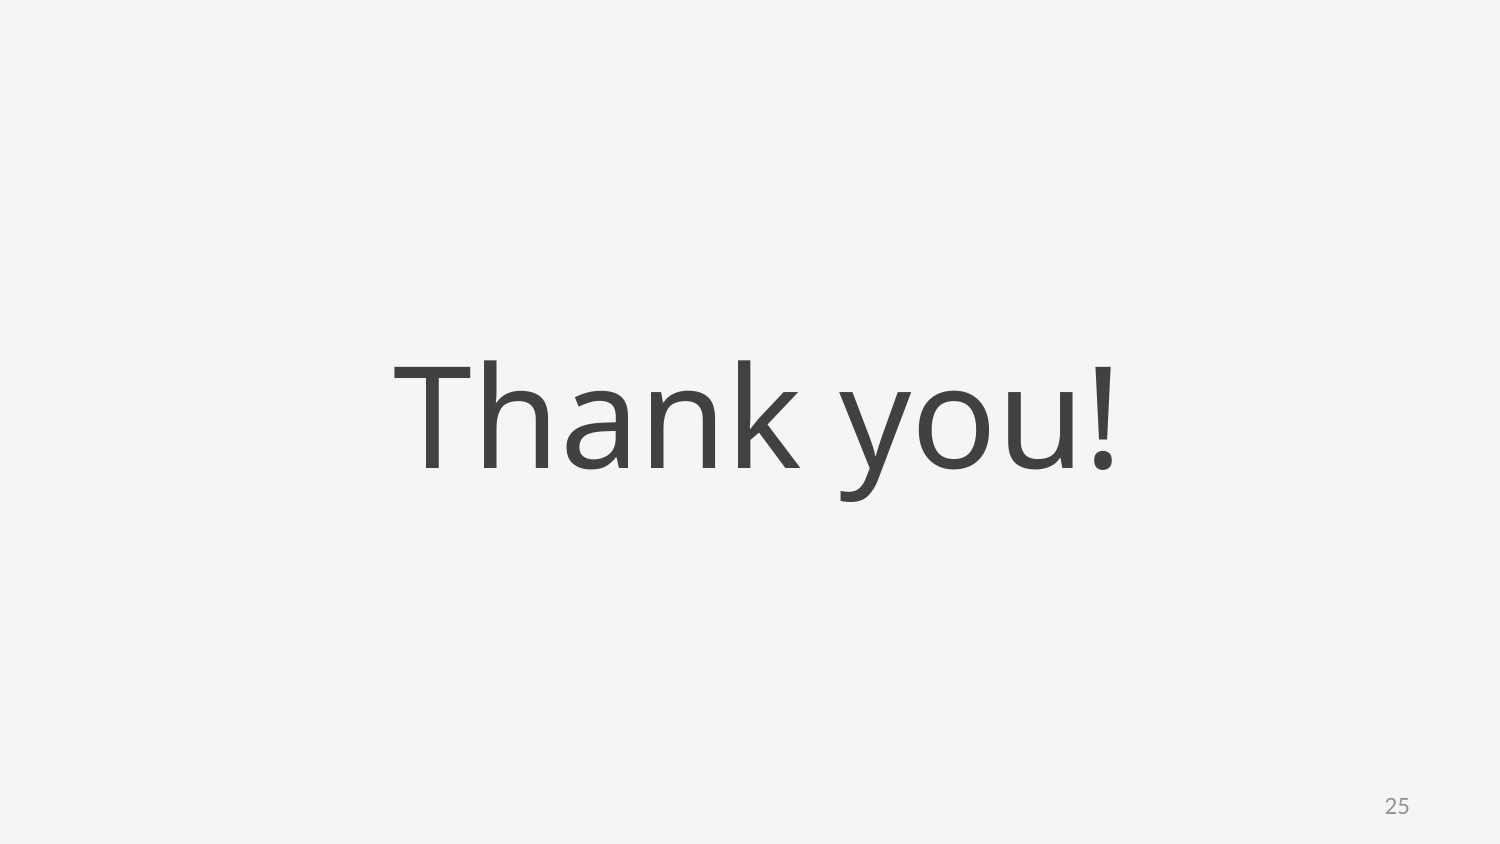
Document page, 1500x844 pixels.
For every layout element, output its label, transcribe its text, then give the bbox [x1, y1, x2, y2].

slide_number 25 [1316, 782, 1425, 827]
